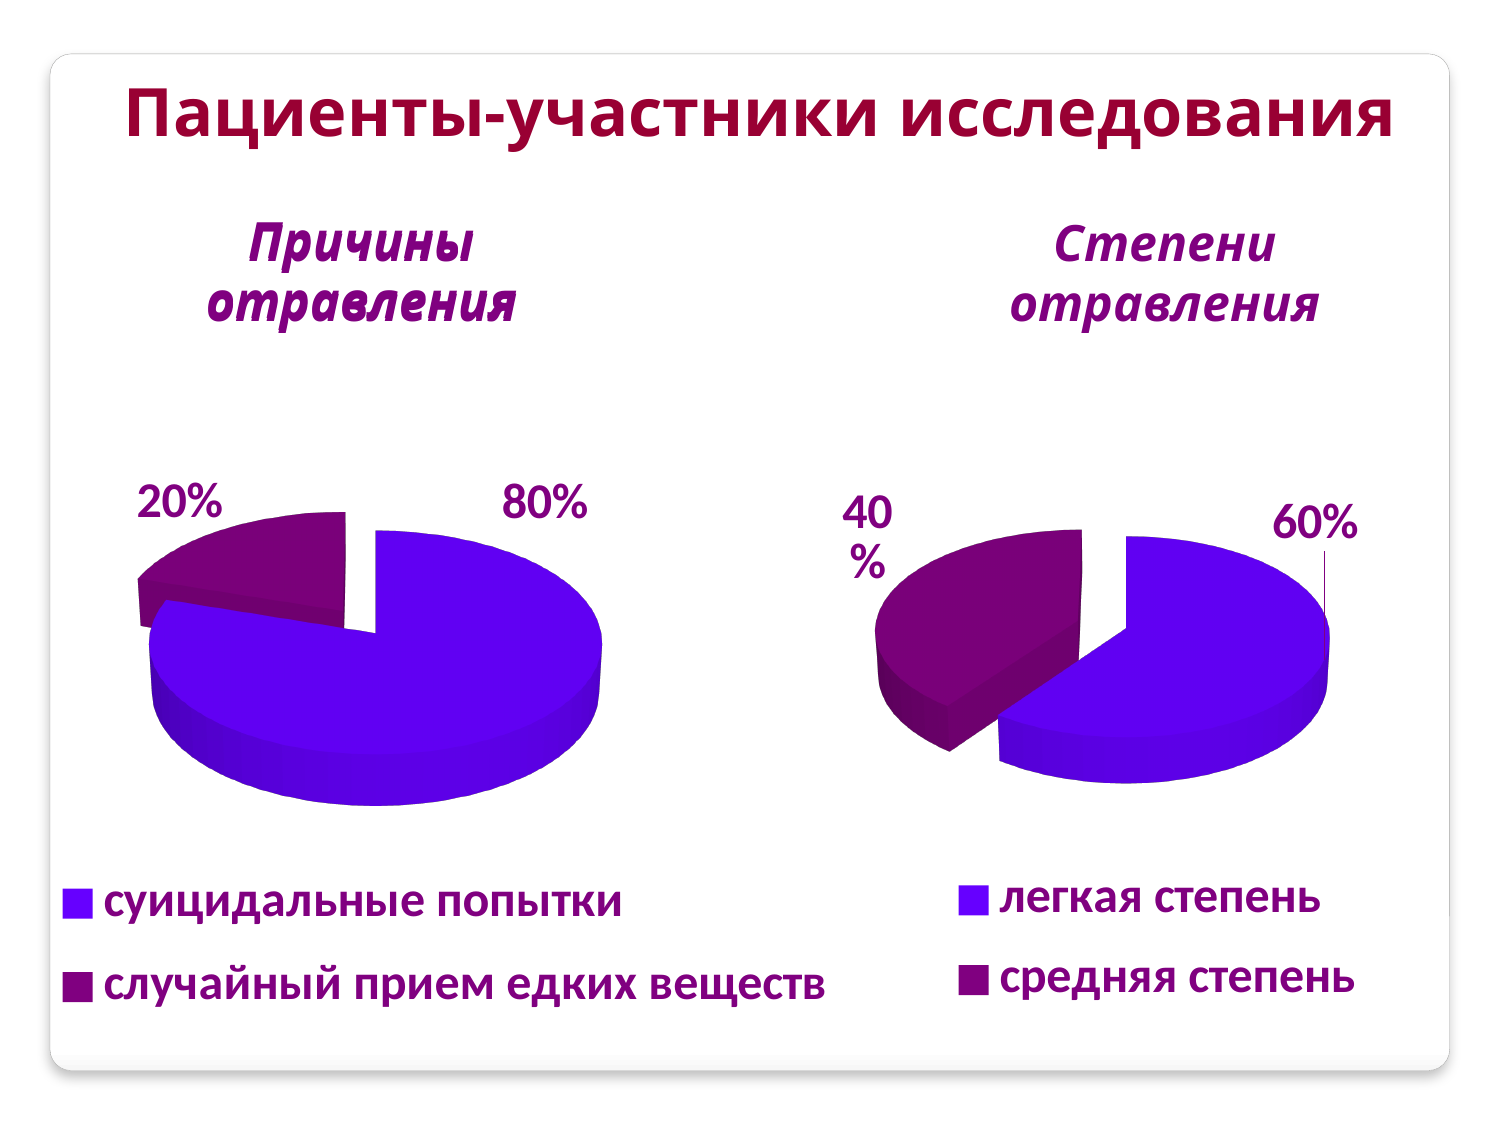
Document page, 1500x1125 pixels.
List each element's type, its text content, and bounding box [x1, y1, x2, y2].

text_box Причины отравления [76, 193, 632, 315]
chart [0, 349, 1459, 1083]
text_box Степени отравления [879, 196, 1436, 318]
text_box Пациенты-участники исследования [23, 54, 1483, 176]
